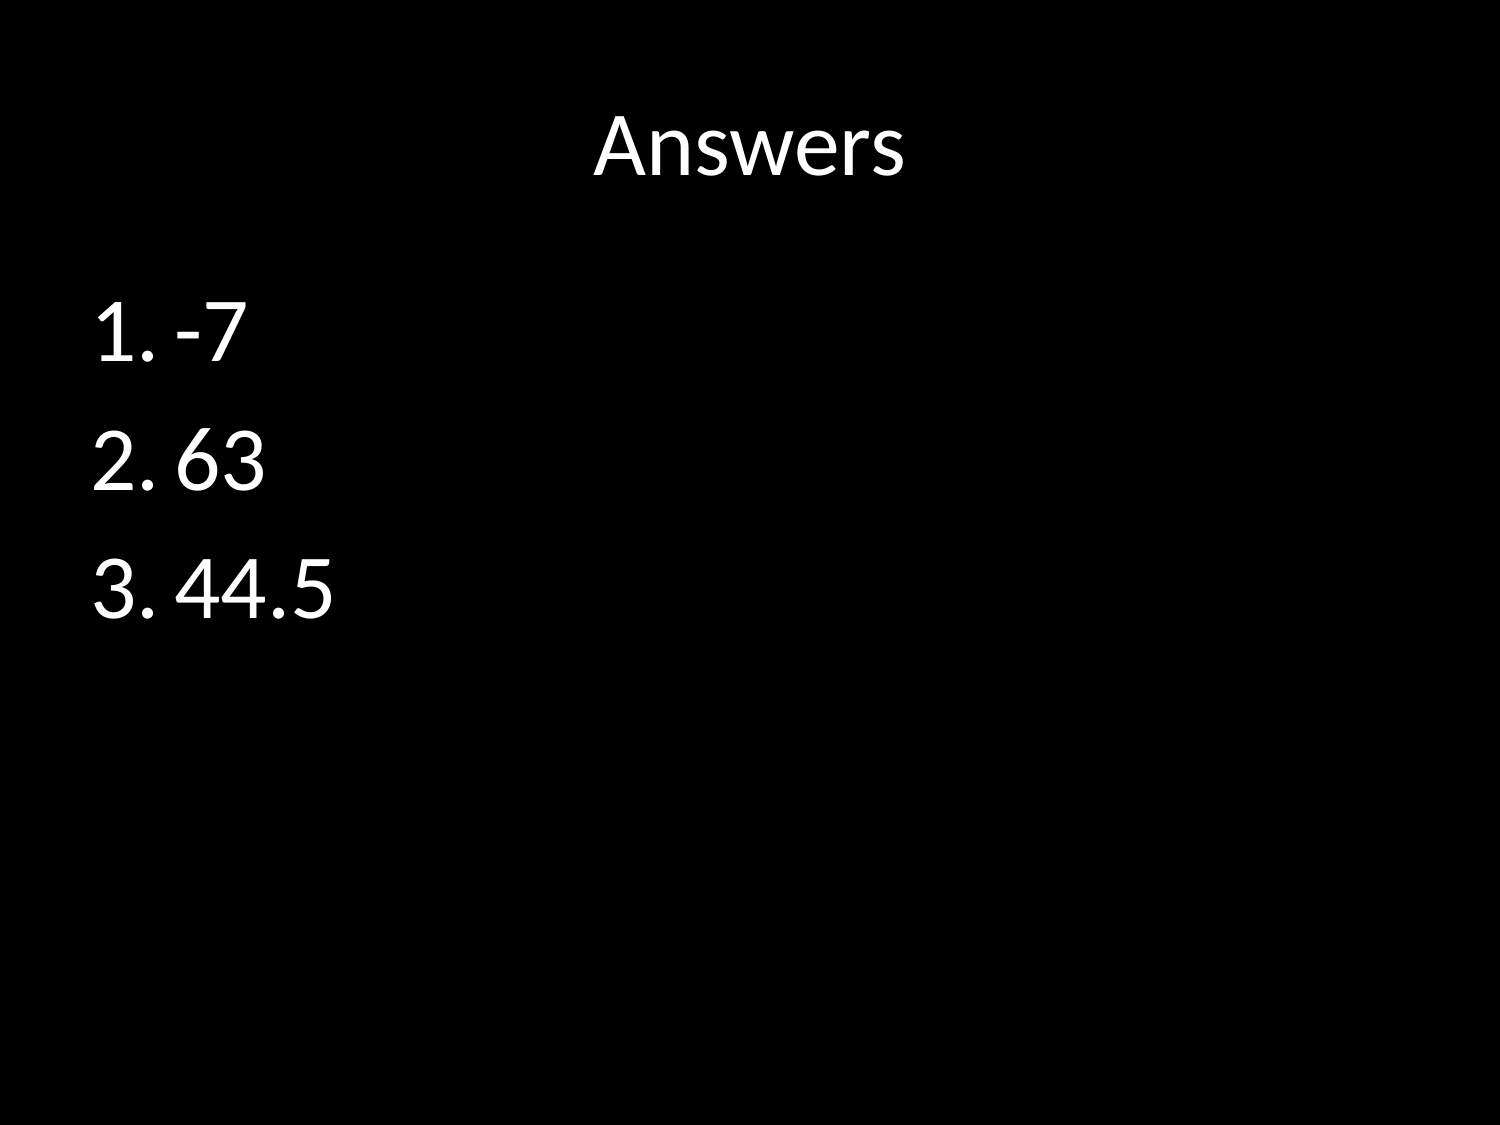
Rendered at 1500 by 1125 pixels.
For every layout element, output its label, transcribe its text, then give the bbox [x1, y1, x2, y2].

title Answers [75, 45, 1425, 233]
list -7 63 44.5 [75, 262, 1425, 1005]
